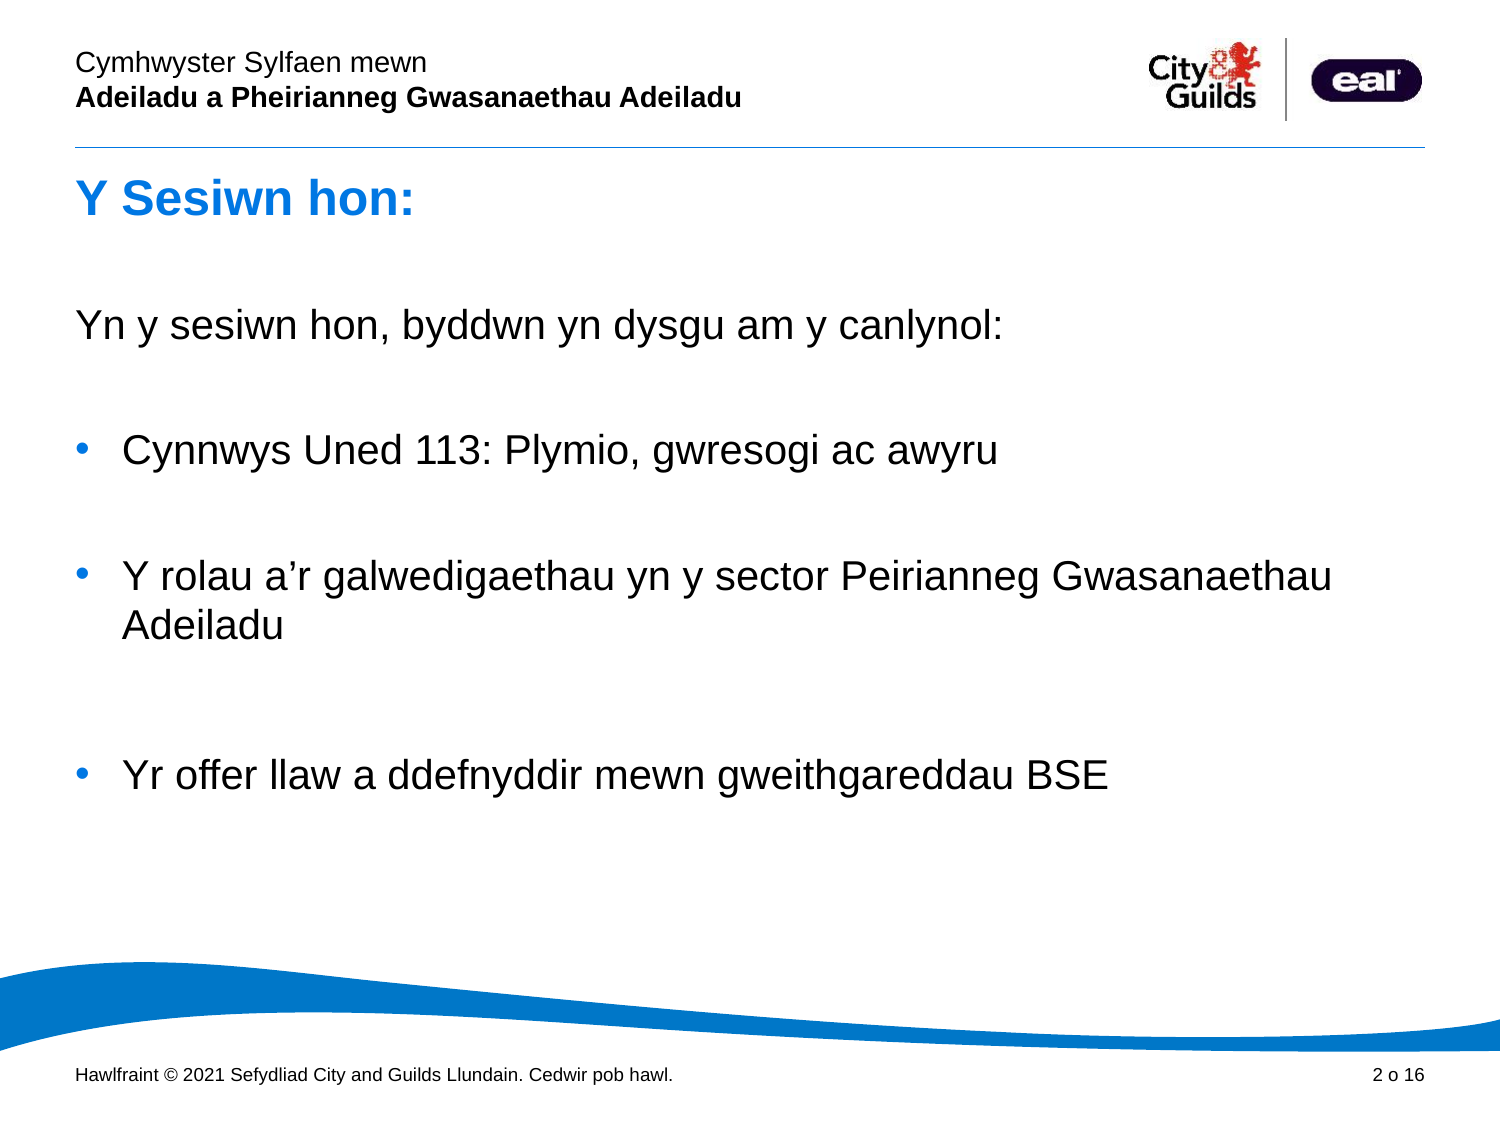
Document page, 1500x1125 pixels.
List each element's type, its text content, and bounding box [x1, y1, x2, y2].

picture [1149, 38, 1422, 121]
list Yn y sesiwn hon, byddwn yn dysgu am y canlynol: Cynnwys Uned 113: Plymio, gwresogi ac awyru Y rolau a’r galwedigaethau yn y sector Peirianneg Gwasanaethau Adeiladu Yr offer llaw a ddefnyddir mewn gweithgareddau BSE [74, 247, 1426, 946]
title Y Sesiwn hon: [74, 165, 1426, 229]
